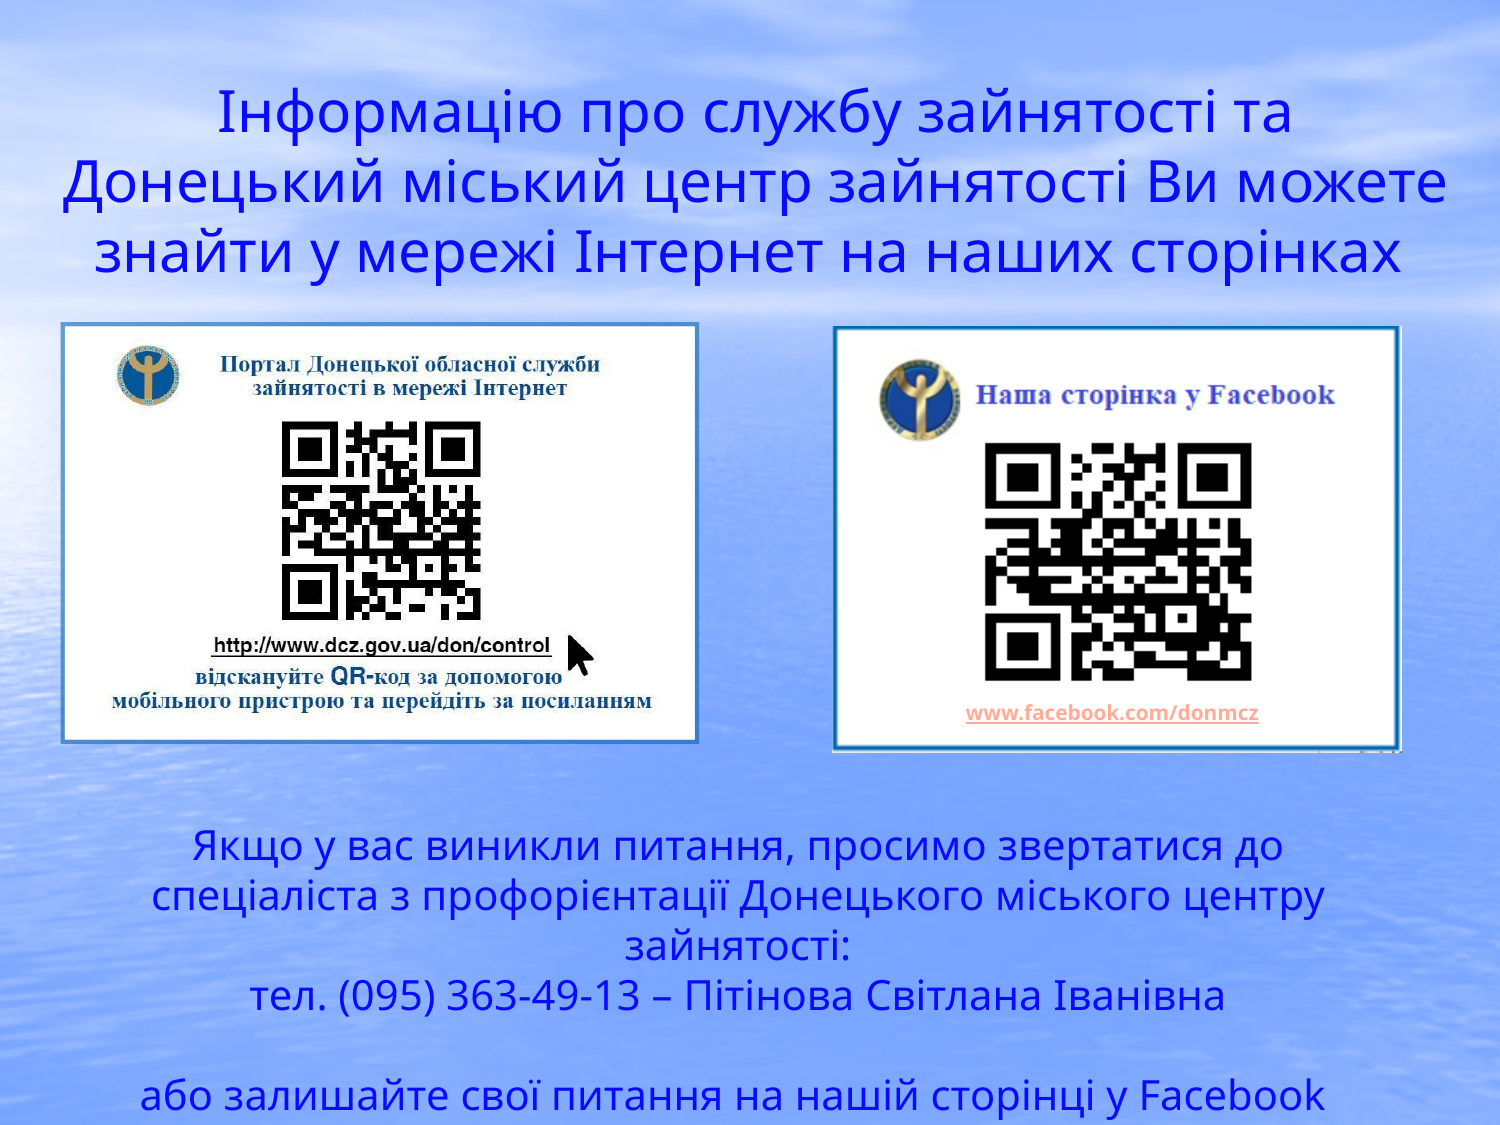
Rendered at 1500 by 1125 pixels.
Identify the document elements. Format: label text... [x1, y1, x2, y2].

text_box Інформацію про службу зайнятості та Донецький міський центр зайнятості Ви можете знайти у мережі Інтернет на наших сторінках [41, 66, 1471, 292]
picture [64, 326, 696, 740]
text_box Якщо у вас виникли питання, просимо звертатися до спеціаліста з профорієнтації Донецького міського центру зайнятості: тел. (095) 363-49-13 – Пітінова Світлана Іванівна або залишайте свої питання на нашій сторінці у Facebook [76, 751, 1400, 1125]
picture [832, 326, 1402, 754]
